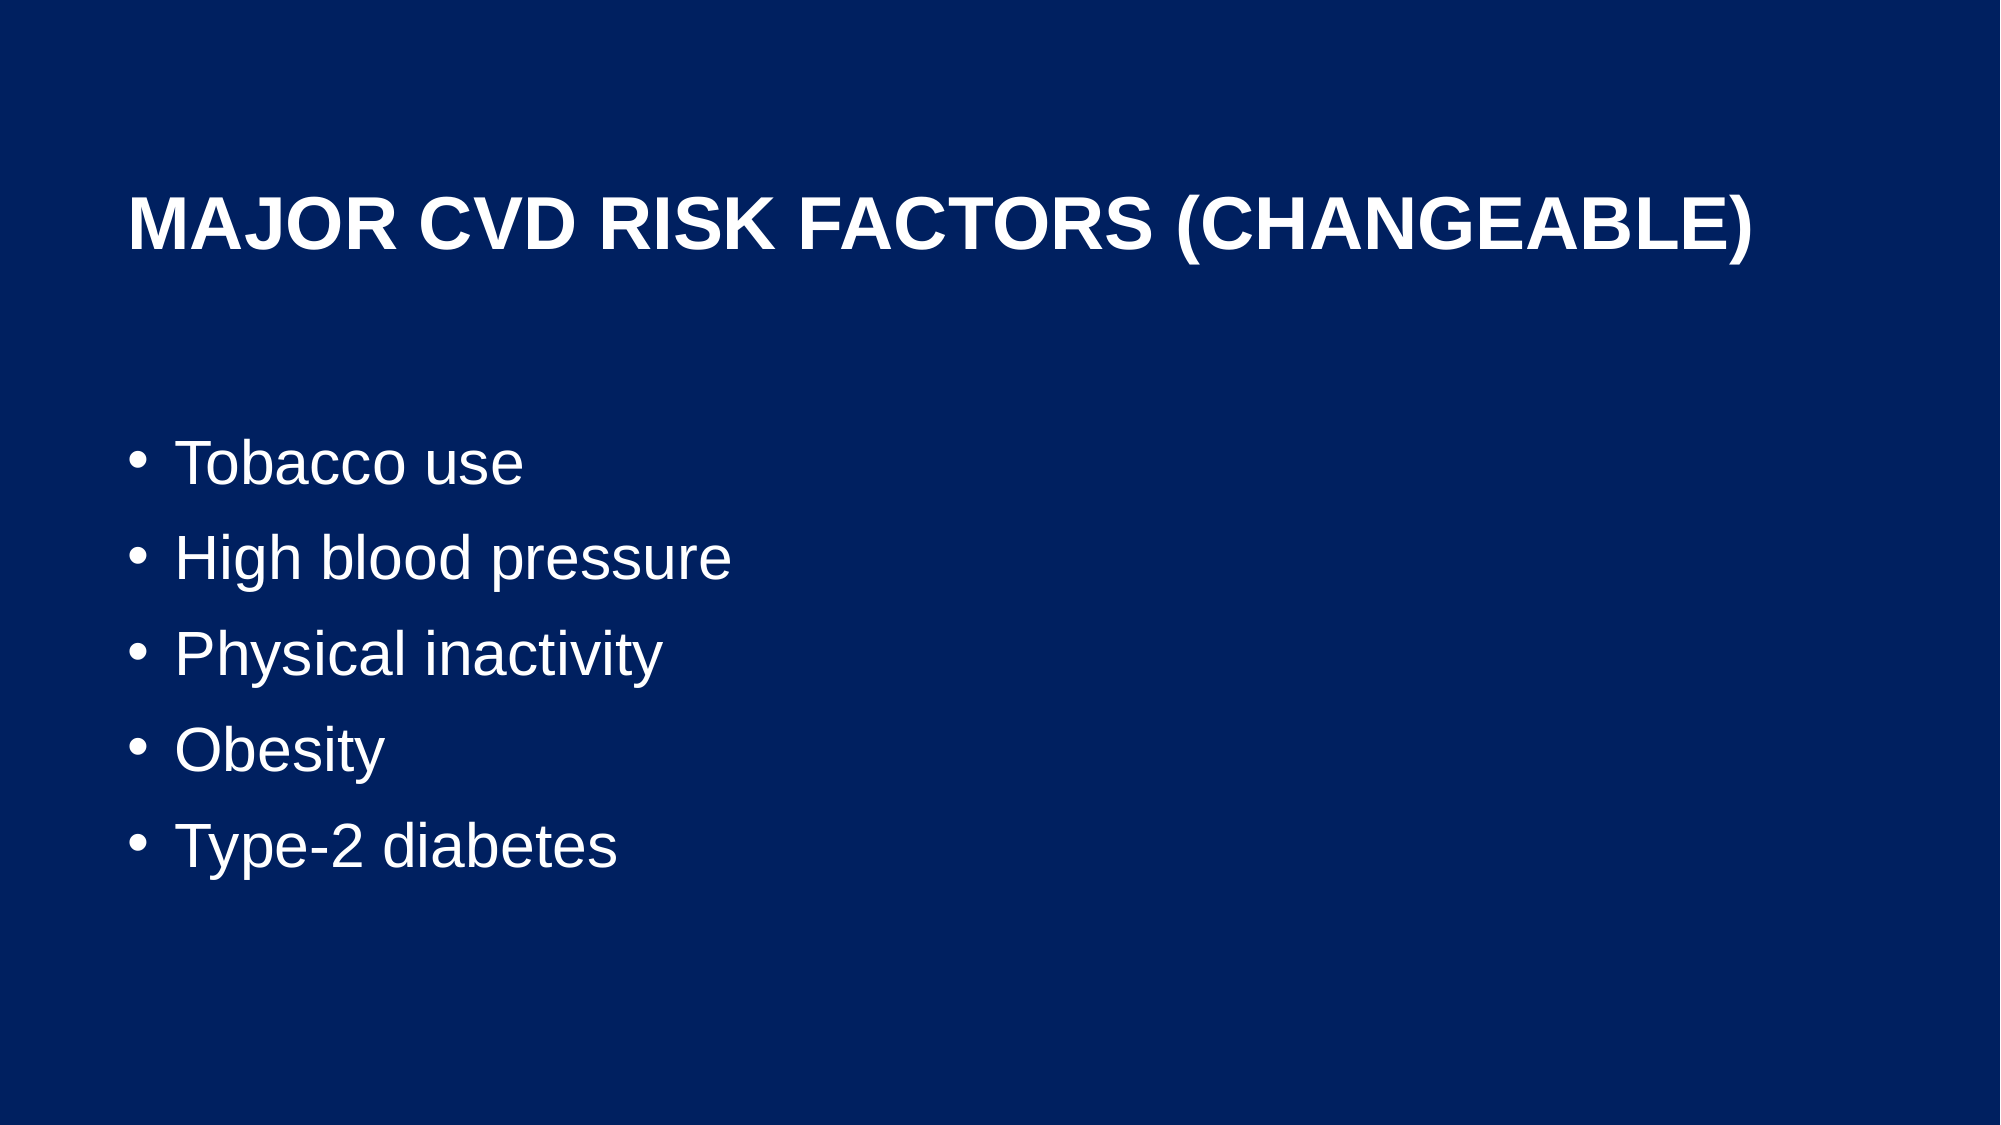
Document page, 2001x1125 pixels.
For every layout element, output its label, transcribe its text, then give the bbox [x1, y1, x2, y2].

title Major CVD Risk factors (changeable) [112, 99, 1775, 339]
list Tobacco use High blood pressure Physical inactivity Obesity Type-2 diabetes [112, 351, 1775, 950]
